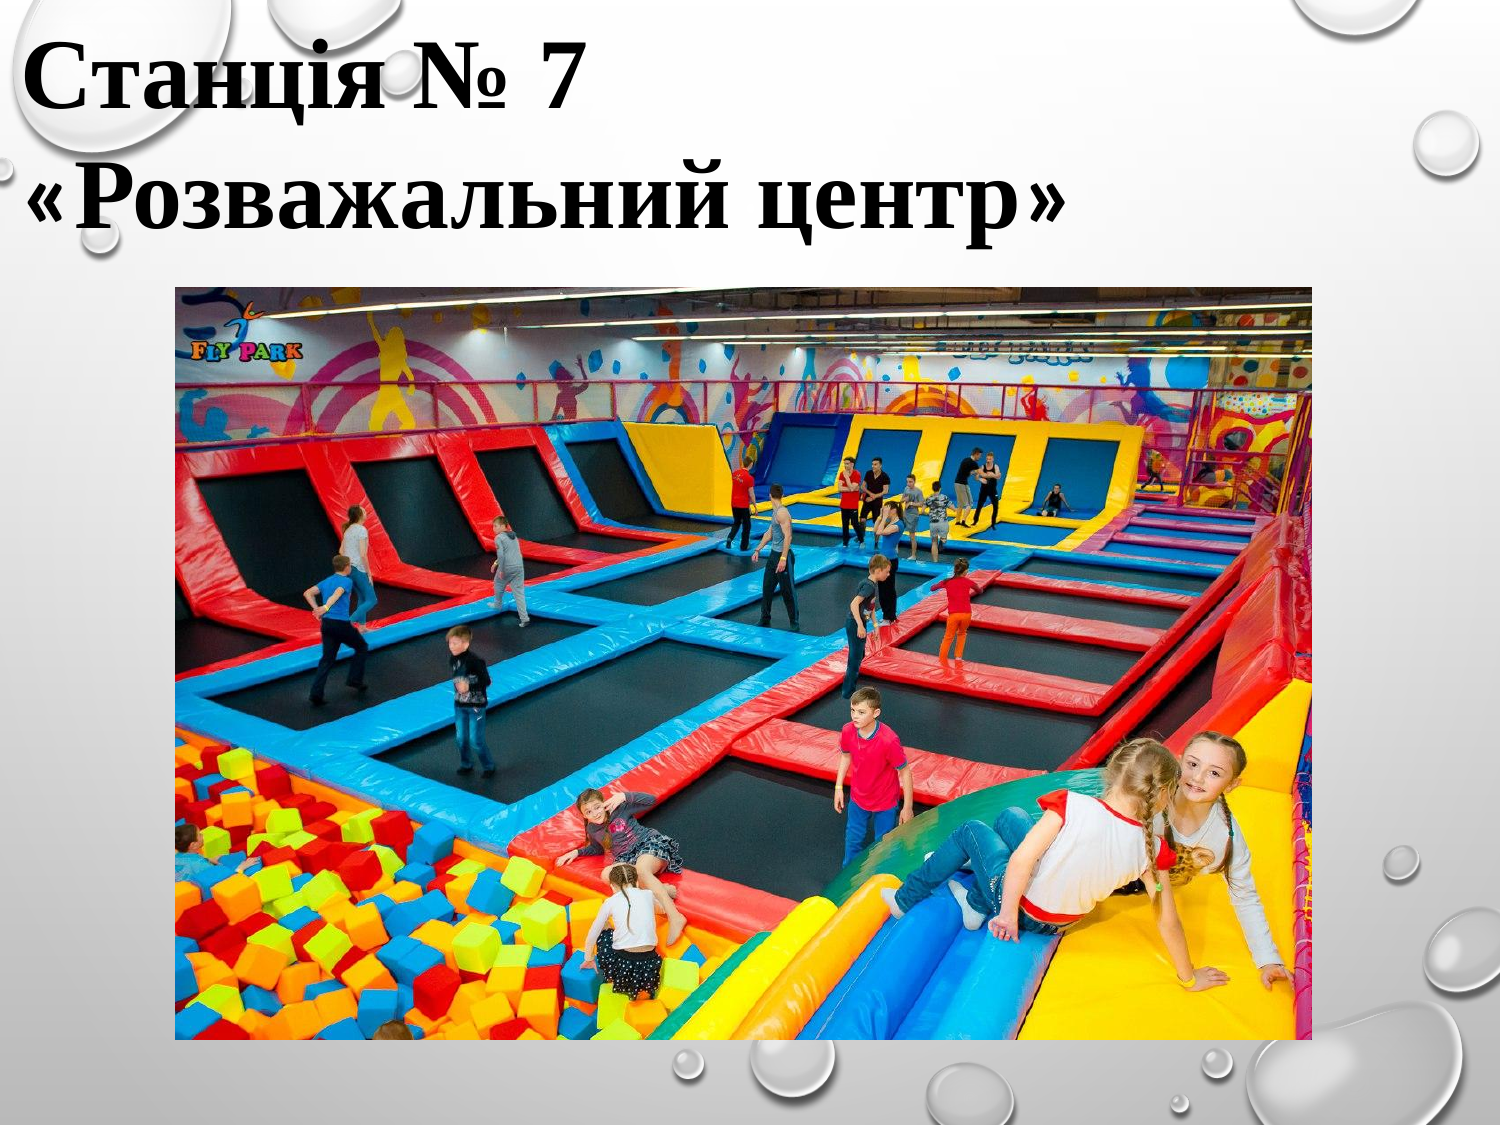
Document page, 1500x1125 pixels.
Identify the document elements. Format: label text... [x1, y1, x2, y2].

picture [0, 0, 1500, 1125]
text_box Станція № 7 «Розважальний центр» [5, 1, 1092, 257]
